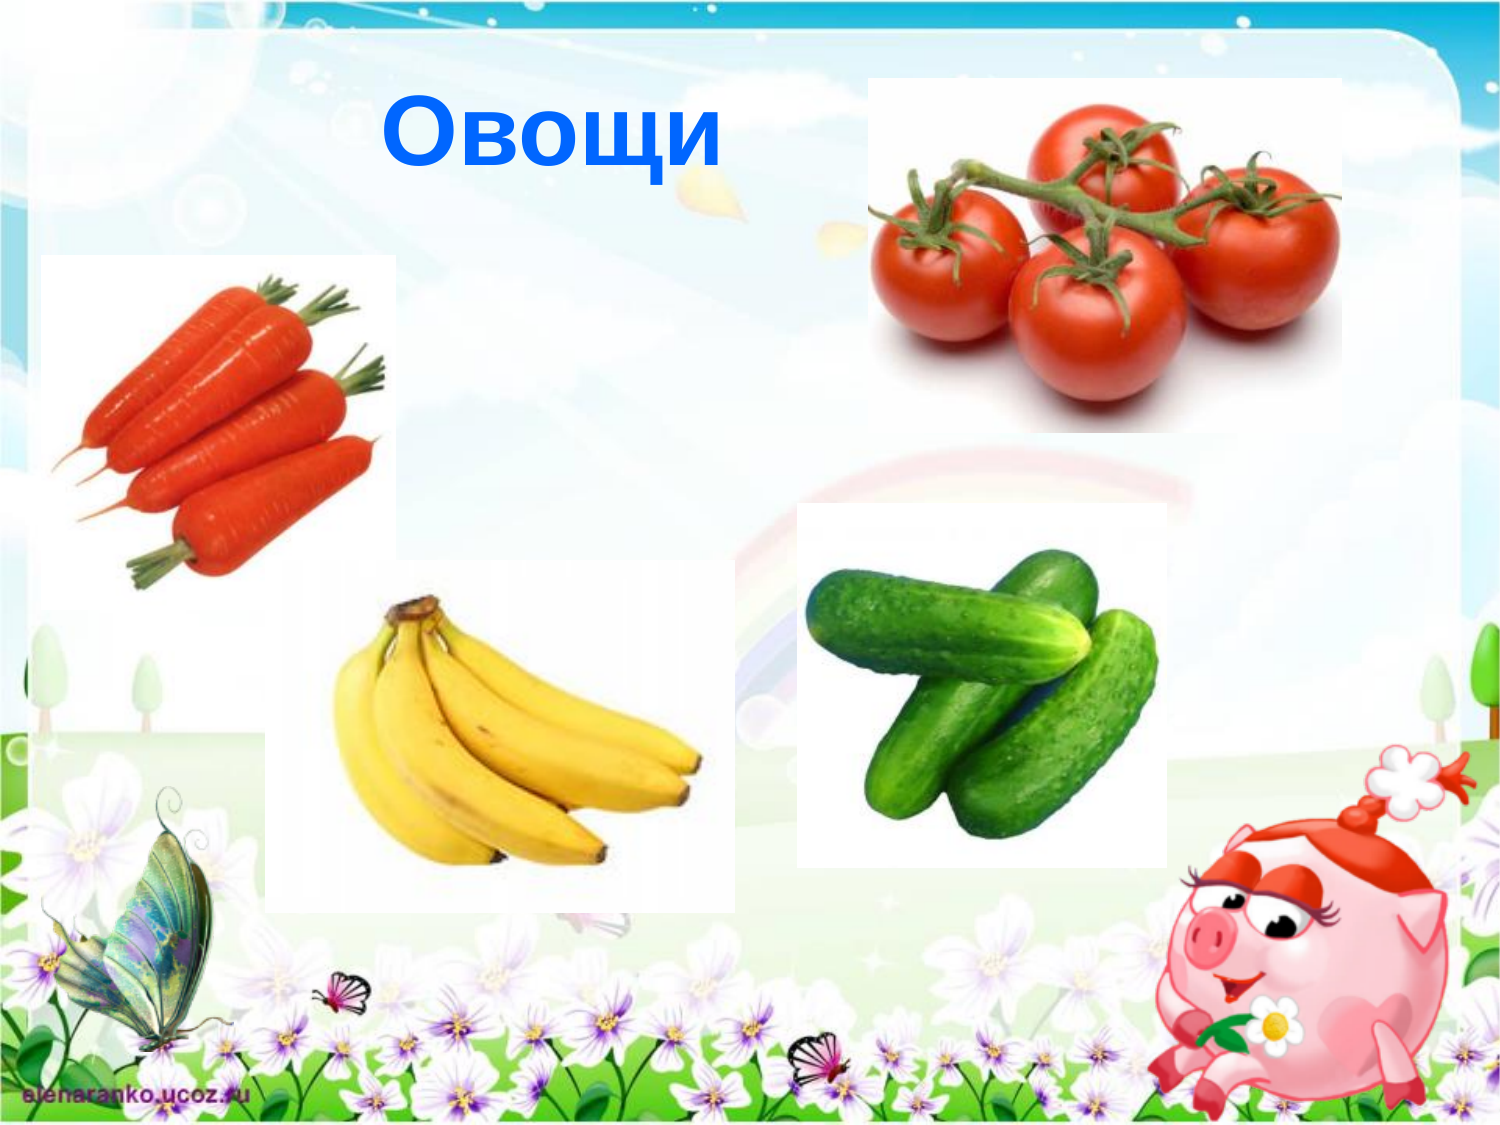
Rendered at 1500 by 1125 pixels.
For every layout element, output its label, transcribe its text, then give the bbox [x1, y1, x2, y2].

text_box Овощи [254, 58, 852, 193]
picture [0, 0, 1500, 1125]
